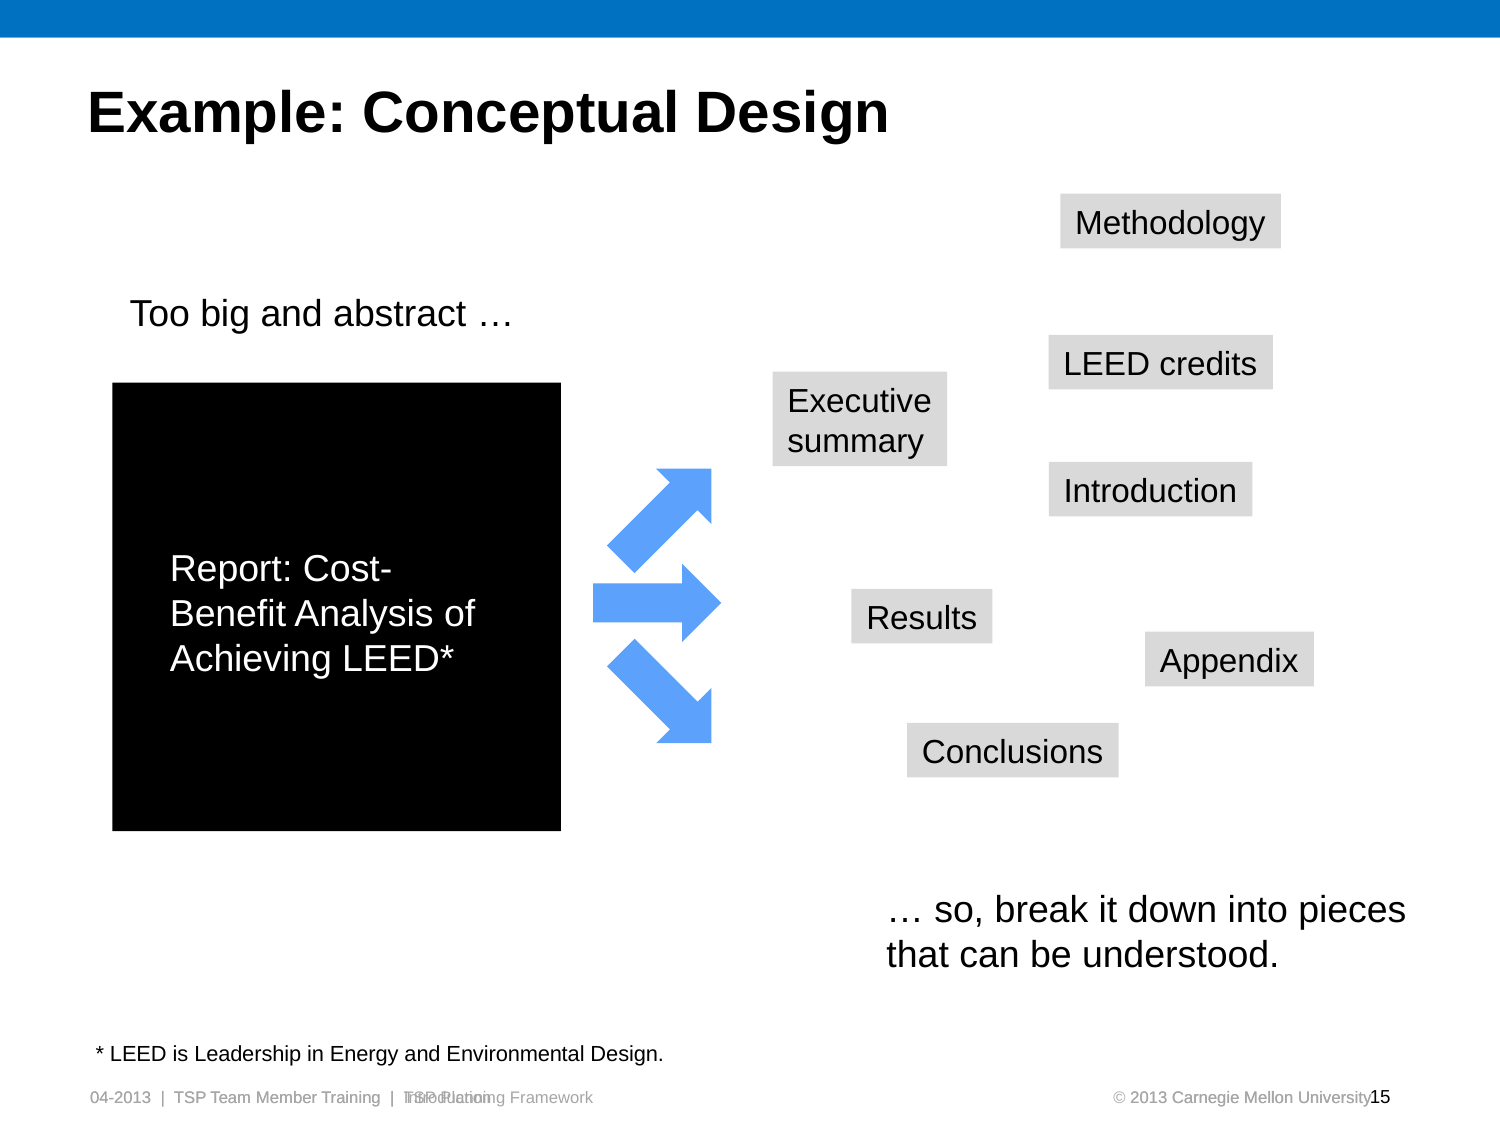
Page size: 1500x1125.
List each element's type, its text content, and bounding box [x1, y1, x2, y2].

text_box [606, 468, 712, 574]
text_box * LEED is Leadership in Energy and Environmental Design. [80, 1031, 680, 1073]
text_box [112, 382, 561, 832]
text_box Appendix [1145, 631, 1314, 687]
text_box [593, 563, 722, 642]
text_box … so, break it down into pieces that can be understood. [871, 878, 1422, 983]
text_box Report: Cost-Benefit Analysis of Achieving LEED* [155, 536, 519, 732]
title Example: Conceptual Design [87, 87, 1439, 226]
text_box Too big and abstract … [114, 281, 530, 341]
text_box Methodology [1060, 193, 1281, 249]
text_box Results [851, 588, 993, 644]
text_box LEED credits [1048, 334, 1273, 390]
text_box [607, 638, 712, 744]
text_box Executive summary [772, 371, 948, 467]
text_box Introduction [1048, 461, 1253, 517]
text_box Conclusions [907, 722, 1119, 778]
